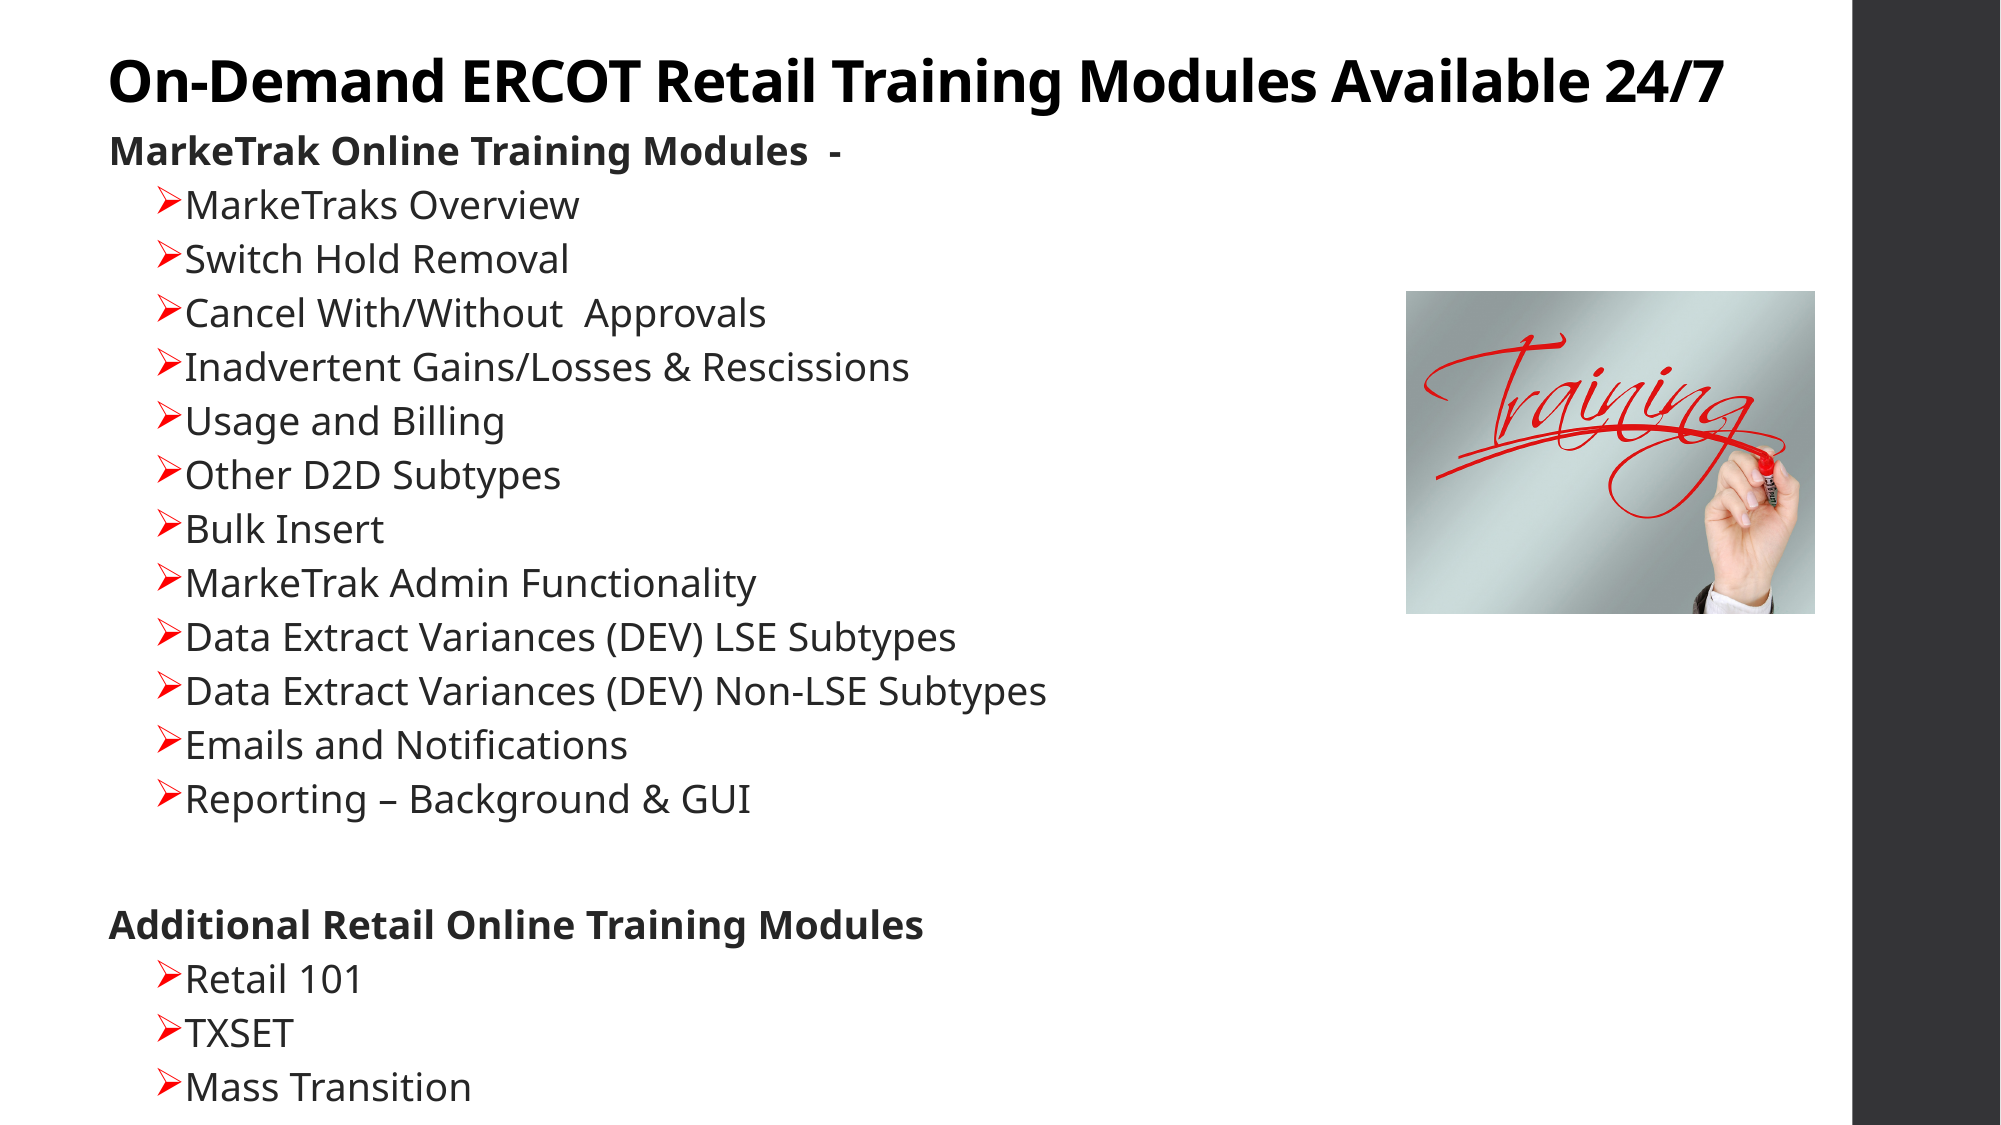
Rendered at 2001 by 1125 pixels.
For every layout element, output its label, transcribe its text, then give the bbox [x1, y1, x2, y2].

title On-Demand ERCOT Retail Training Modules Available 24/7 [92, 0, 1815, 123]
list MarkeTrak Online Training Modules - MarkeTraks Overview Switch Hold Removal Cancel With/Without Approvals Inadvertent Gains/Losses & Rescissions Usage and Billing Other D2D Subtypes Bulk Insert MarkeTrak Admin Functionality Data Extract Variances (DEV) LSE Subtypes Data Extract Variances (DEV) Non-LSE Subtypes Emails and Notifications Reporting – Background & GUI Additional Retail Online Training Modules Retail 101 TXSET Mass Transition [2, 124, 1385, 1125]
picture [1405, 291, 1815, 614]
